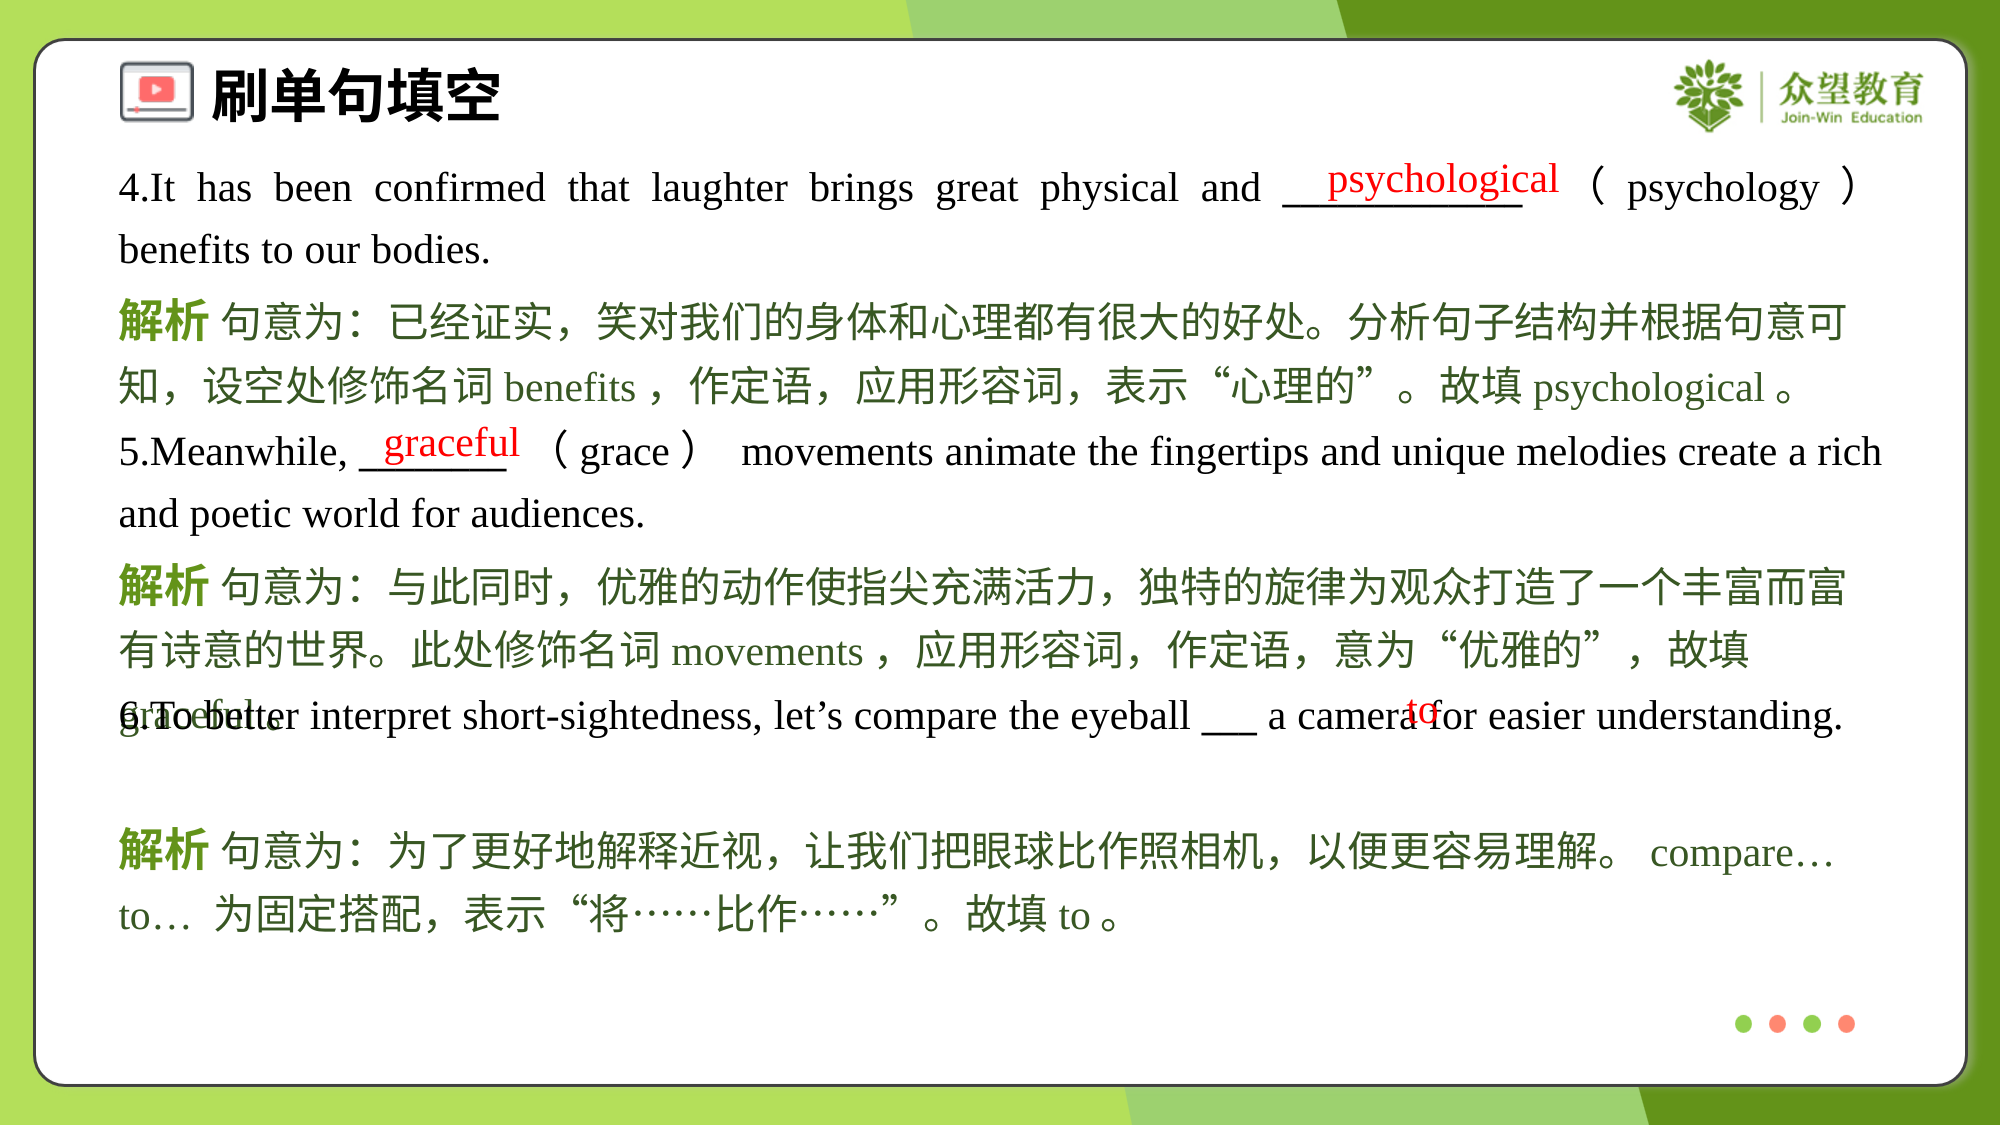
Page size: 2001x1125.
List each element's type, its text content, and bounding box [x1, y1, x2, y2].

text_box 解析 句意为：已经证实，笑对我们的身体和心理都有很大的好处。分析句子结构并根据句意可知，设空处修饰名词benefits，作定语，应用形容词，表示“心理的”。故填psychological。 [118, 278, 1883, 405]
text_box 6.To better interpret short-sightedness, let’s compare the eyeball ___ a camera for easier understanding. [118, 675, 1883, 796]
text_box 5.Meanwhile, ________ （grace） movements animate the fingertips and unique melodies create a rich and poetic world for audiences. [118, 411, 1883, 531]
text_box to [1401, 669, 1444, 728]
text_box 解析 句意为：与此同时，优雅的动作使指尖充满活力，独特的旋律为观众打造了一个丰富而富有诗意的世界。此处修饰名词movements，应用形容词，作定语，意为“优雅的”，故填graceful。 [118, 542, 1883, 670]
text_box psychological [1323, 138, 1564, 197]
text_box 解析 句意为：为了更好地解释近视，让我们把眼球比作照相机，以便更容易理解。compare… to… 为固定搭配，表示“将……比作……”。故填to。 [118, 806, 1883, 933]
text_box graceful [379, 402, 525, 461]
picture [0, 0, 2000, 1125]
text_box 4.It has been confirmed that laughter brings great physical and _____________ （psychology） benefits to our bodies. [118, 146, 1883, 267]
